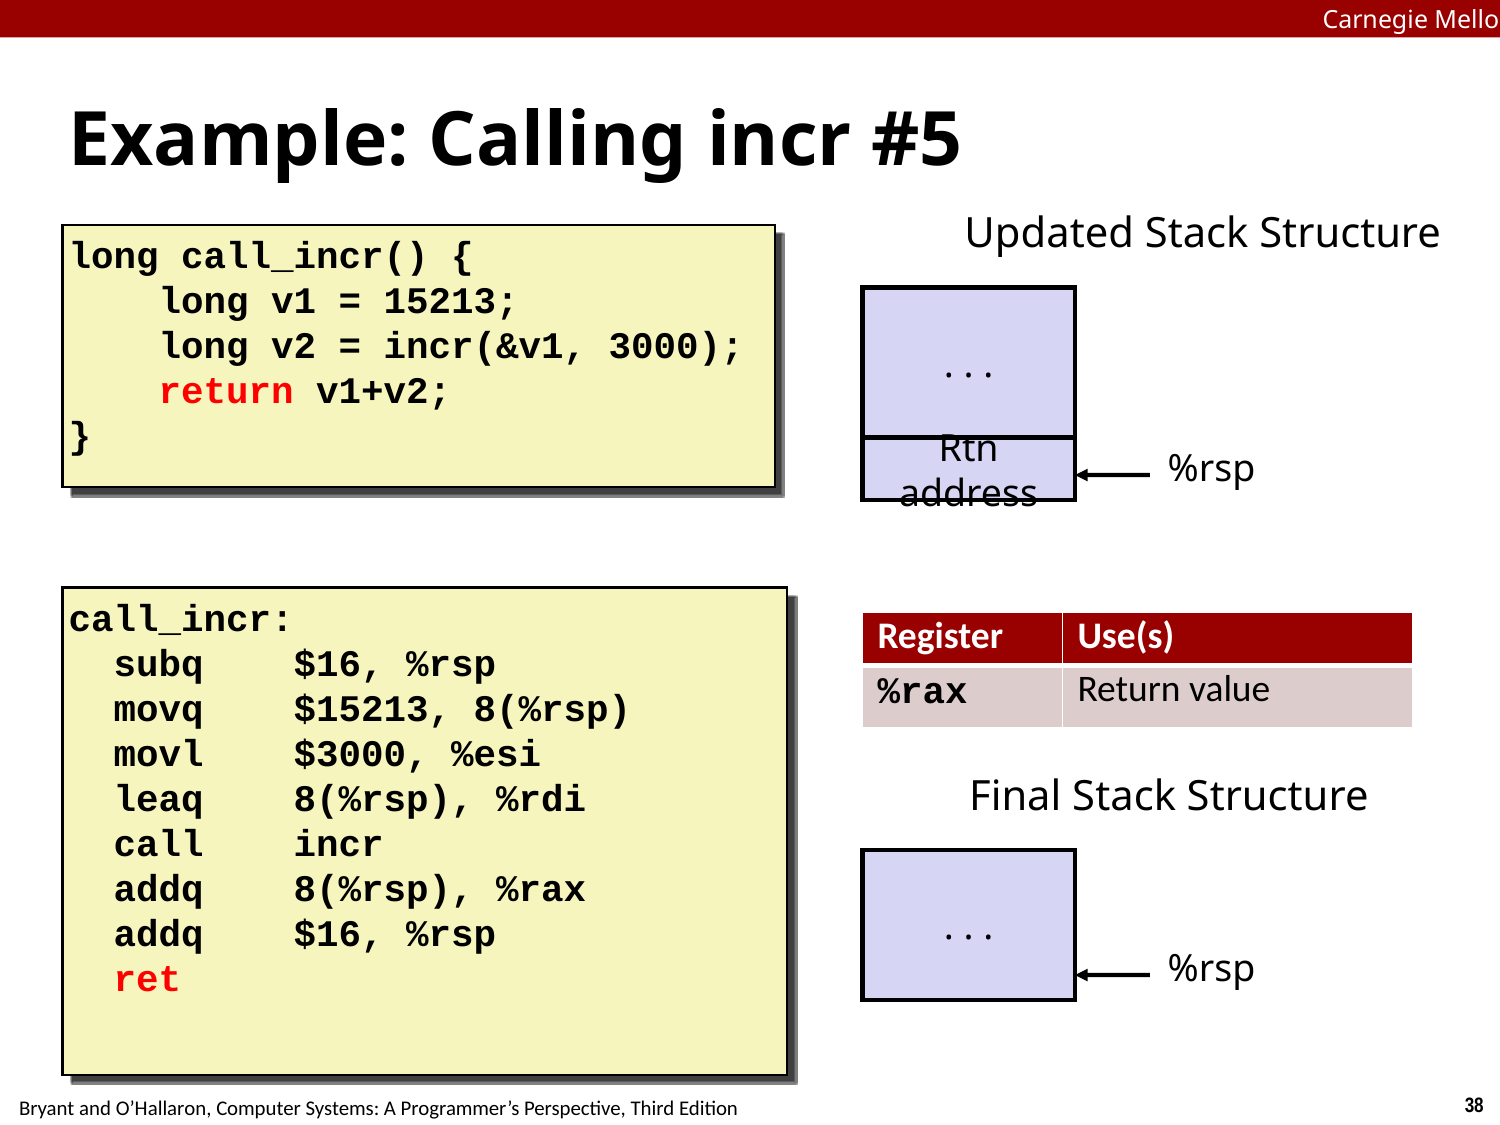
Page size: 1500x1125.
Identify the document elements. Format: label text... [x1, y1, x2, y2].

text_box long call_incr() { long v1 = 15213; long v2 = incr(&v1, 3000); return v1+v2; } [62, 224, 775, 488]
table_cell %rax [863, 668, 1062, 727]
text_box [1075, 468, 1150, 482]
table_header Register [863, 613, 1062, 663]
text_box Updated Stack Structure [958, 200, 1448, 263]
title Example: Calling incr #5 [62, 41, 1438, 230]
text_box . . . [862, 849, 1075, 1000]
text_box Carnegie Mellon [1322, 3, 1500, 33]
text_box Final Stack Structure [962, 762, 1375, 826]
text_box [1075, 968, 1150, 982]
text_box [0, 0, 1500, 38]
text_box Rtn address [862, 437, 1075, 500]
text_box call_incr: subq $16, %rsp movq $15213, 8(%rsp) movl $3000, %esi leaq 8(%rsp), %rdi call incr addq 8(%rsp), %rax addq $16, %rsp ret [62, 587, 788, 1075]
table_cell Return value [1063, 668, 1412, 727]
text_box %rsp [1161, 437, 1262, 495]
table_header Use(s) [1063, 613, 1412, 663]
text_box %rsp [1161, 937, 1262, 995]
text_box . . . [862, 287, 1075, 437]
